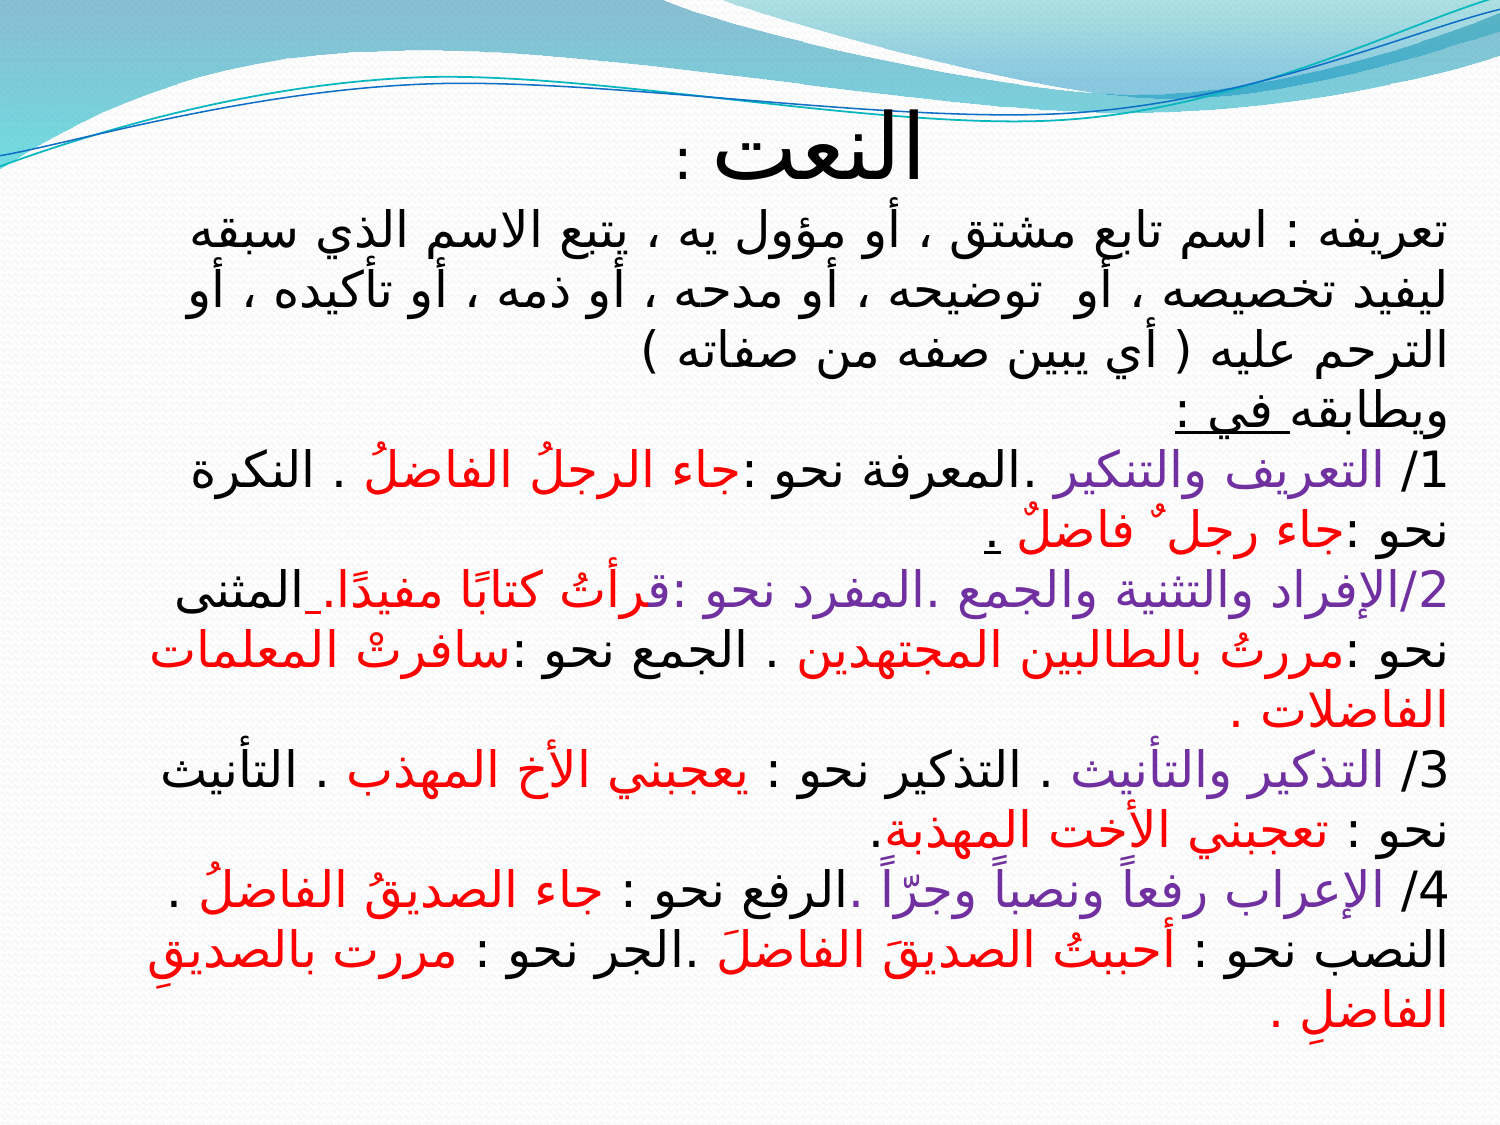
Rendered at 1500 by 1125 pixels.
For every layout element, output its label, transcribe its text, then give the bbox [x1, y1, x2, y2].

text_box النعت : تعريفه : اسم تابع مشتق ، أو مؤول يه ، يتبع الاسم الذي سبقه ليفيد تخصيصه ، أو توضيحه ، أو مدحه ، أو ذمه ، أو تأكيده ، أو الترحم عليه ( أي يبين صفه من صفاته ) ويطابقه في : 1/ التعريف والتنكير .المعرفة نحو :جاء الرجلُ الفاضلُ . النكرة نحو :جاء رجل ٌ فاضلٌ . 2/الإفراد والتثنية والجمع .المفرد نحو :قرأتُ كتابًا مفيدًا. المثنى نحو :مررتُ بالطالبين المجتهدين . الجمع نحو :سافرتْ المعلمات الفاضلات . 3/ التذكير والتأنيث . التذكير نحو : يعجبني الأخ المهذب . التأنيث نحو : تعجبني الأخت المهذبة. 4/ الإعراب رفعاً ونصباً وجرّاً .الرفع نحو : جاء الصديقُ الفاضلُ . النصب نحو : أحببتُ الصديقَ الفاضلَ .الجر نحو : مررت بالصديقِ الفاضلِ . [117, 35, 1465, 1045]
